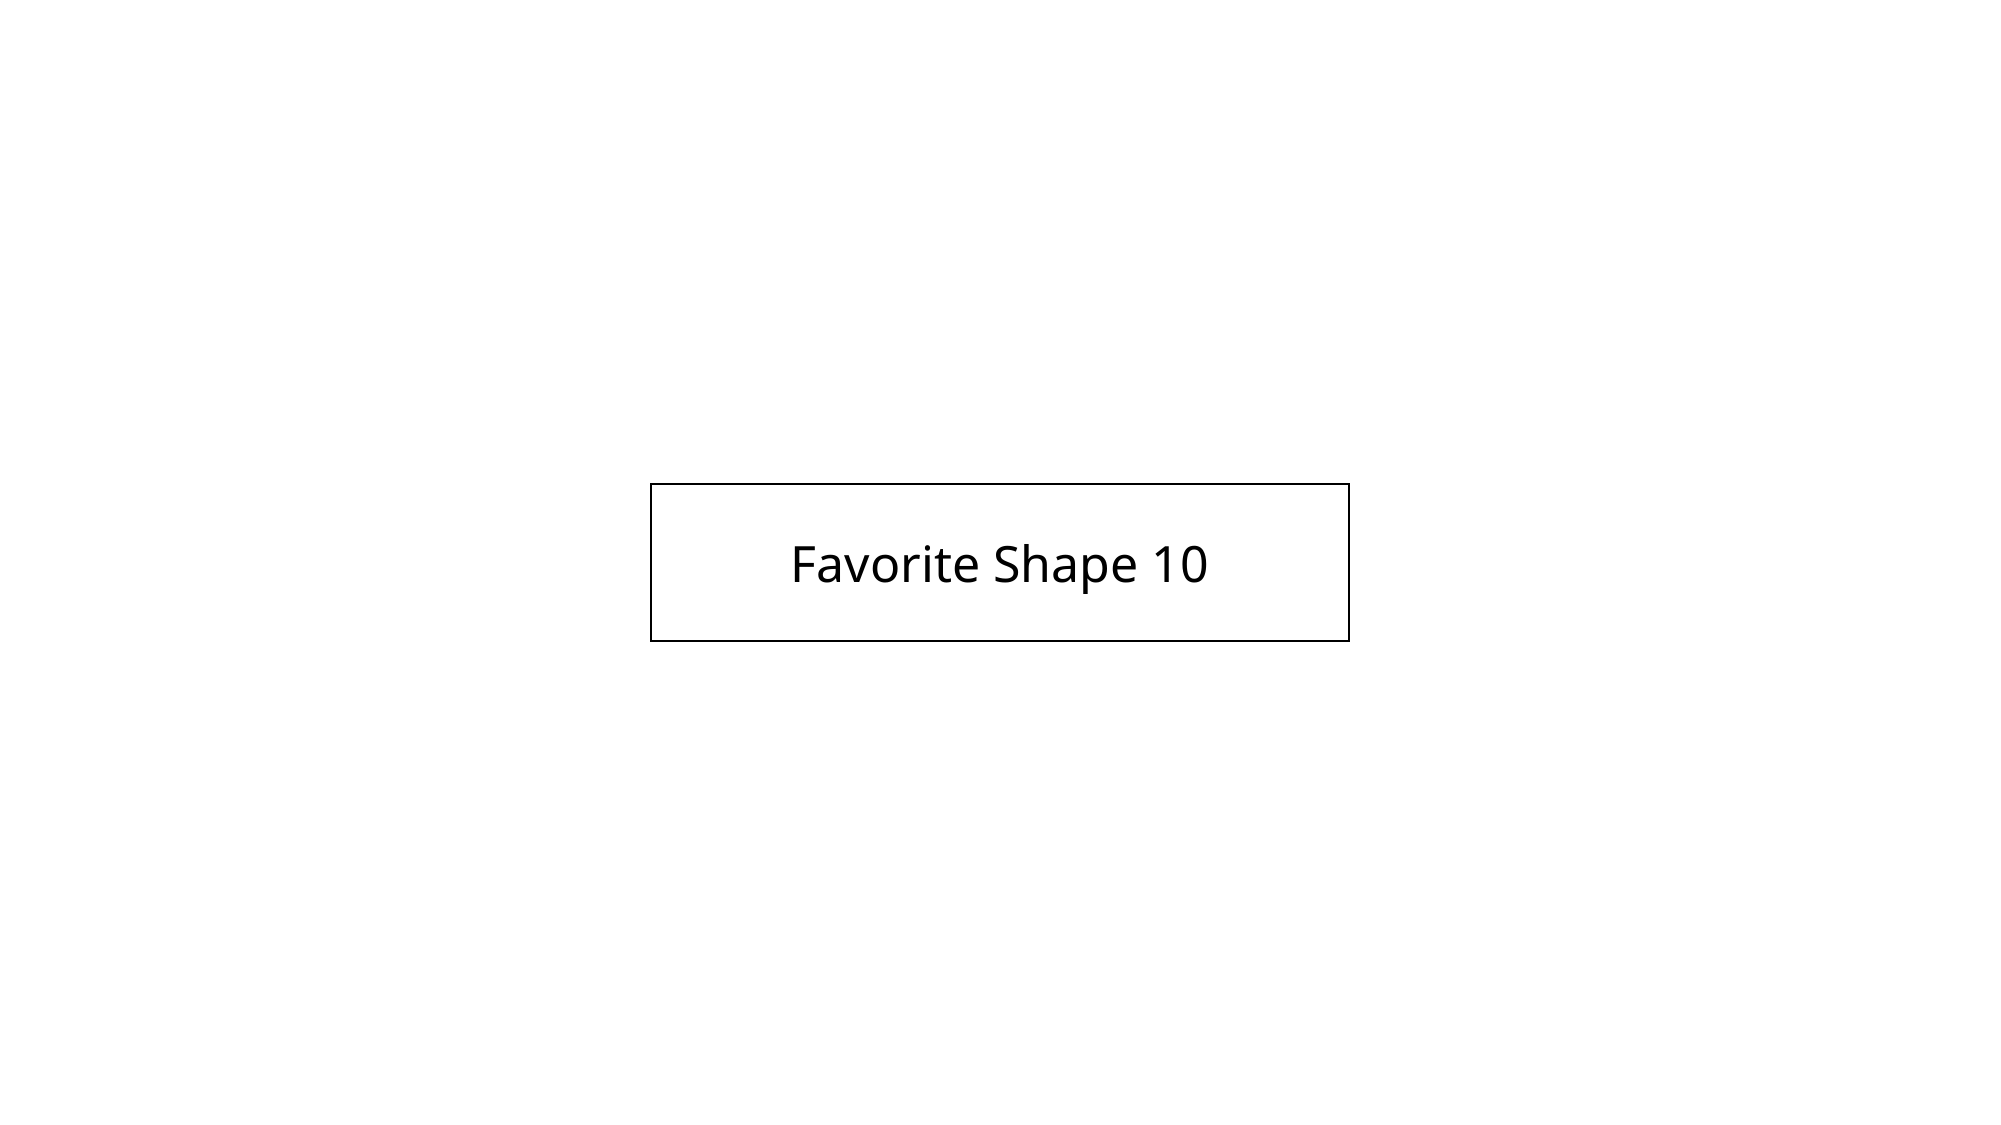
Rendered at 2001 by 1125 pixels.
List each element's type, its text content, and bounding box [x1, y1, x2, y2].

text_box Favorite Shape 10 [650, 483, 1350, 642]
